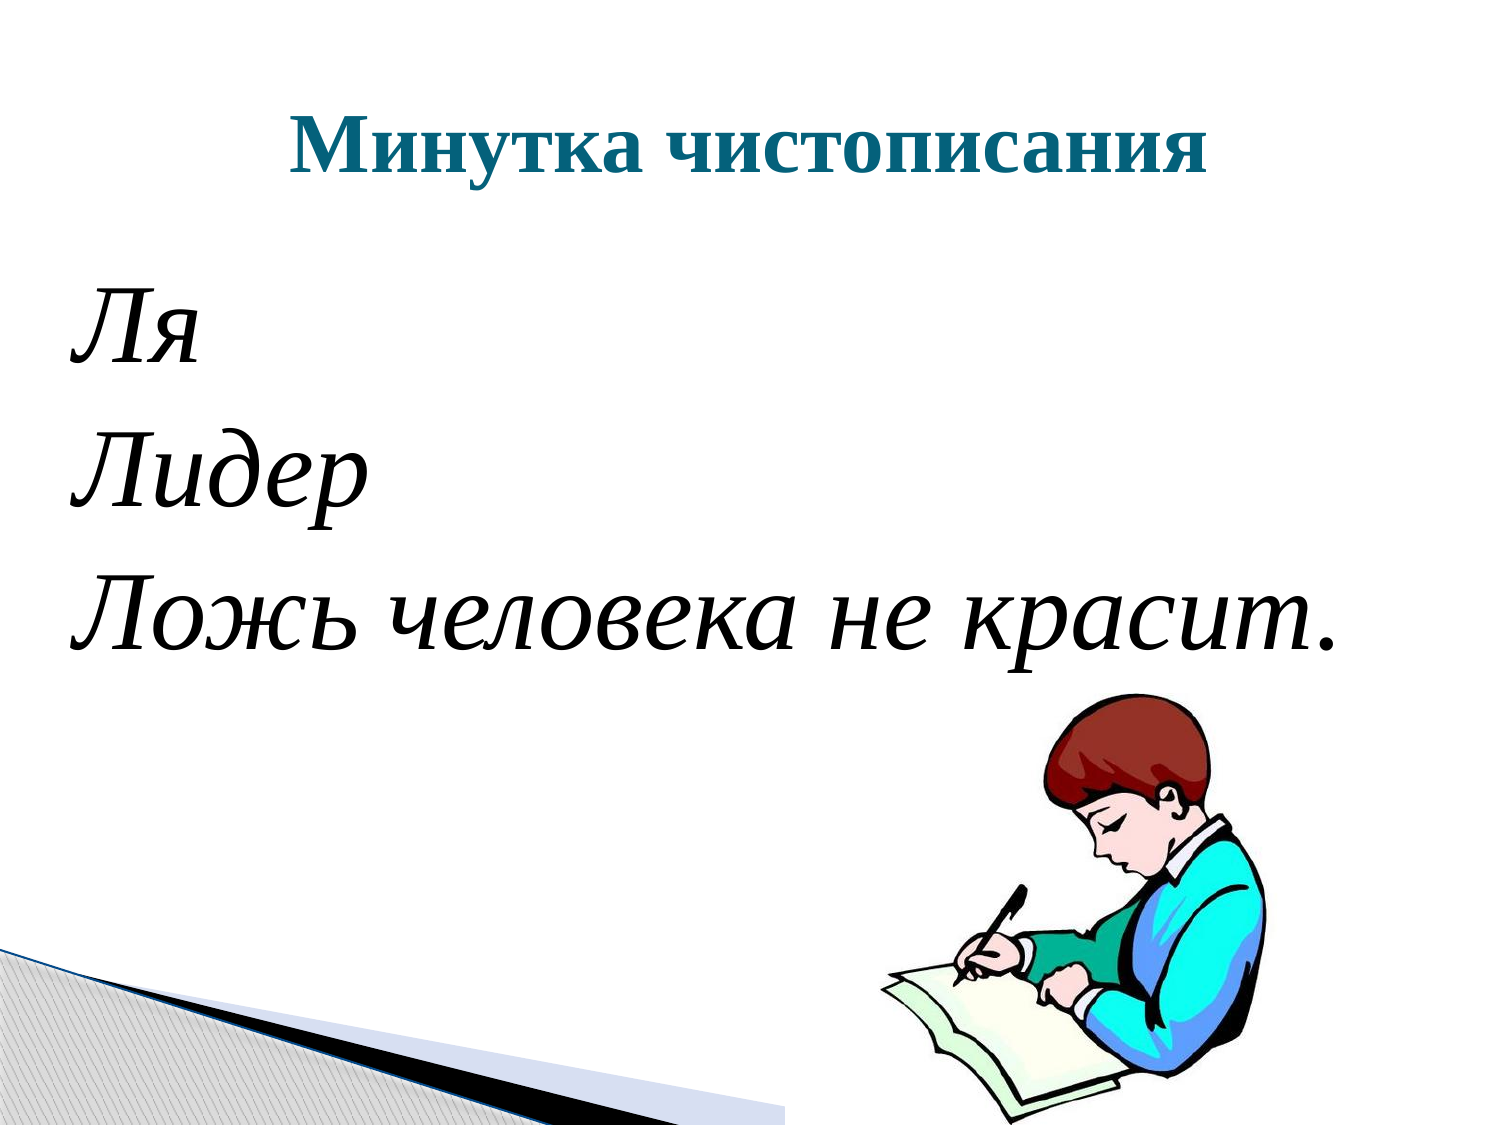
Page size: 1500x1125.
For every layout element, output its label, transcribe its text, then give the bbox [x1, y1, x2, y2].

picture [785, 693, 1361, 1125]
list Ля Лидер Ложь человека не красит. [41, 243, 1425, 986]
title Минутка чистописания [75, 45, 1425, 233]
